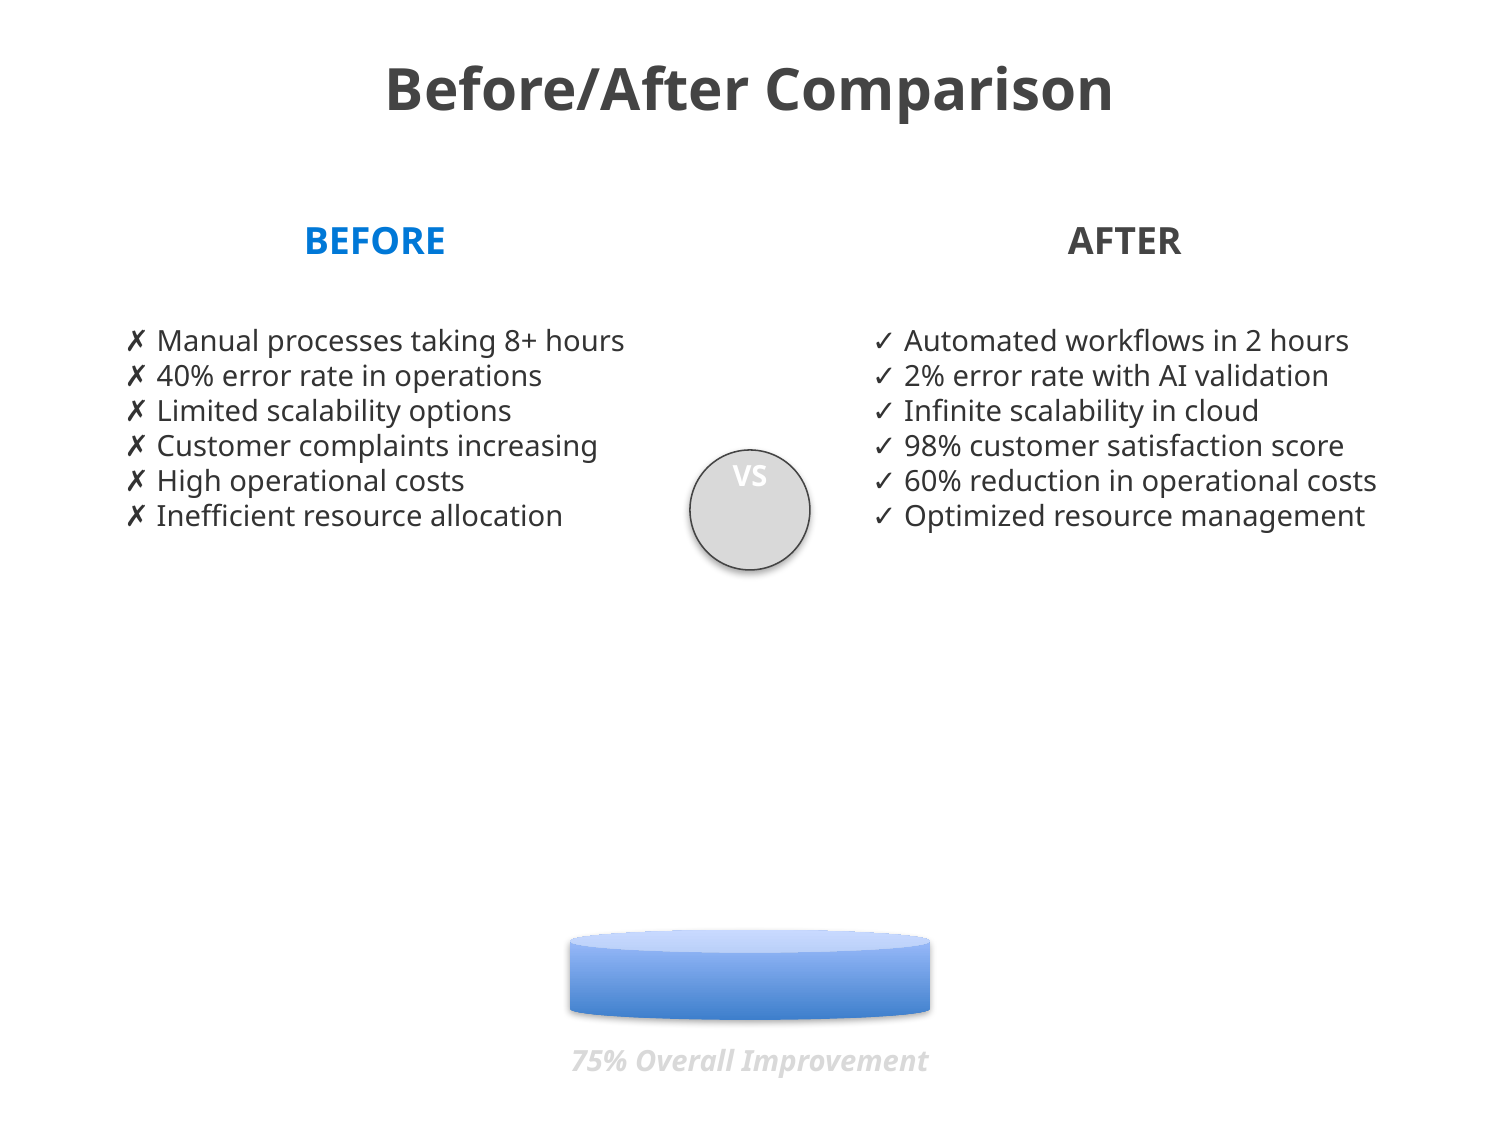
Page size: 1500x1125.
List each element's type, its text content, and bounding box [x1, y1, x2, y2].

text_box ✓ Automated workflows in 2 hours ✓ 2% error rate with AI validation ✓ Infinite scalability in cloud ✓ 98% customer satisfaction score ✓ 60% reduction in operational costs ✓ Optimized resource management [857, 314, 1393, 540]
text_box [569, 929, 931, 1021]
text_box Before/After Comparison [370, 45, 1130, 130]
text_box BEFORE [288, 209, 461, 270]
text_box [689, 458, 811, 571]
text_box AFTER [1053, 209, 1197, 270]
text_box ✗ Manual processes taking 8+ hours ✗ 40% error rate in operations ✗ Limited scalability options ✗ Customer complaints increasing ✗ High operational costs ✗ Inefficient resource allocation [109, 314, 641, 540]
text_box 75% Overall Improvement [555, 1034, 944, 1085]
text_box VS [717, 449, 783, 500]
